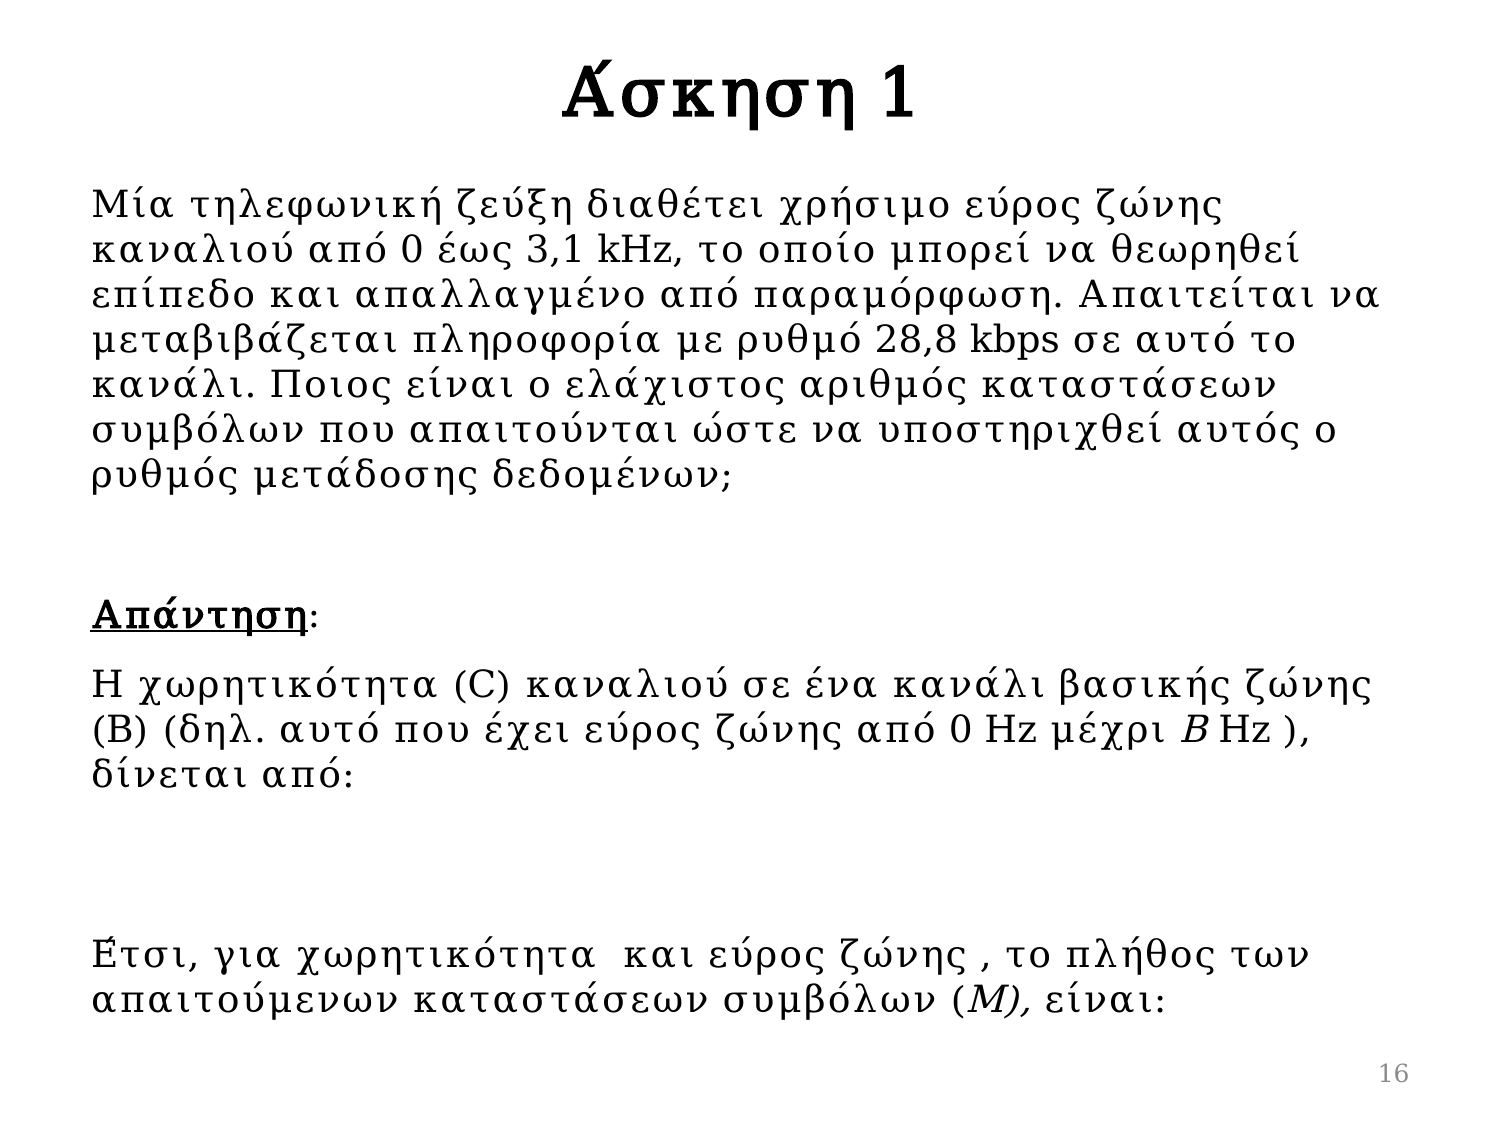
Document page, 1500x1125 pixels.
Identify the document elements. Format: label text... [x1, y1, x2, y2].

title Άσκηση 1 [75, 19, 1425, 159]
slide_number 16 [1222, 1042, 1425, 1103]
